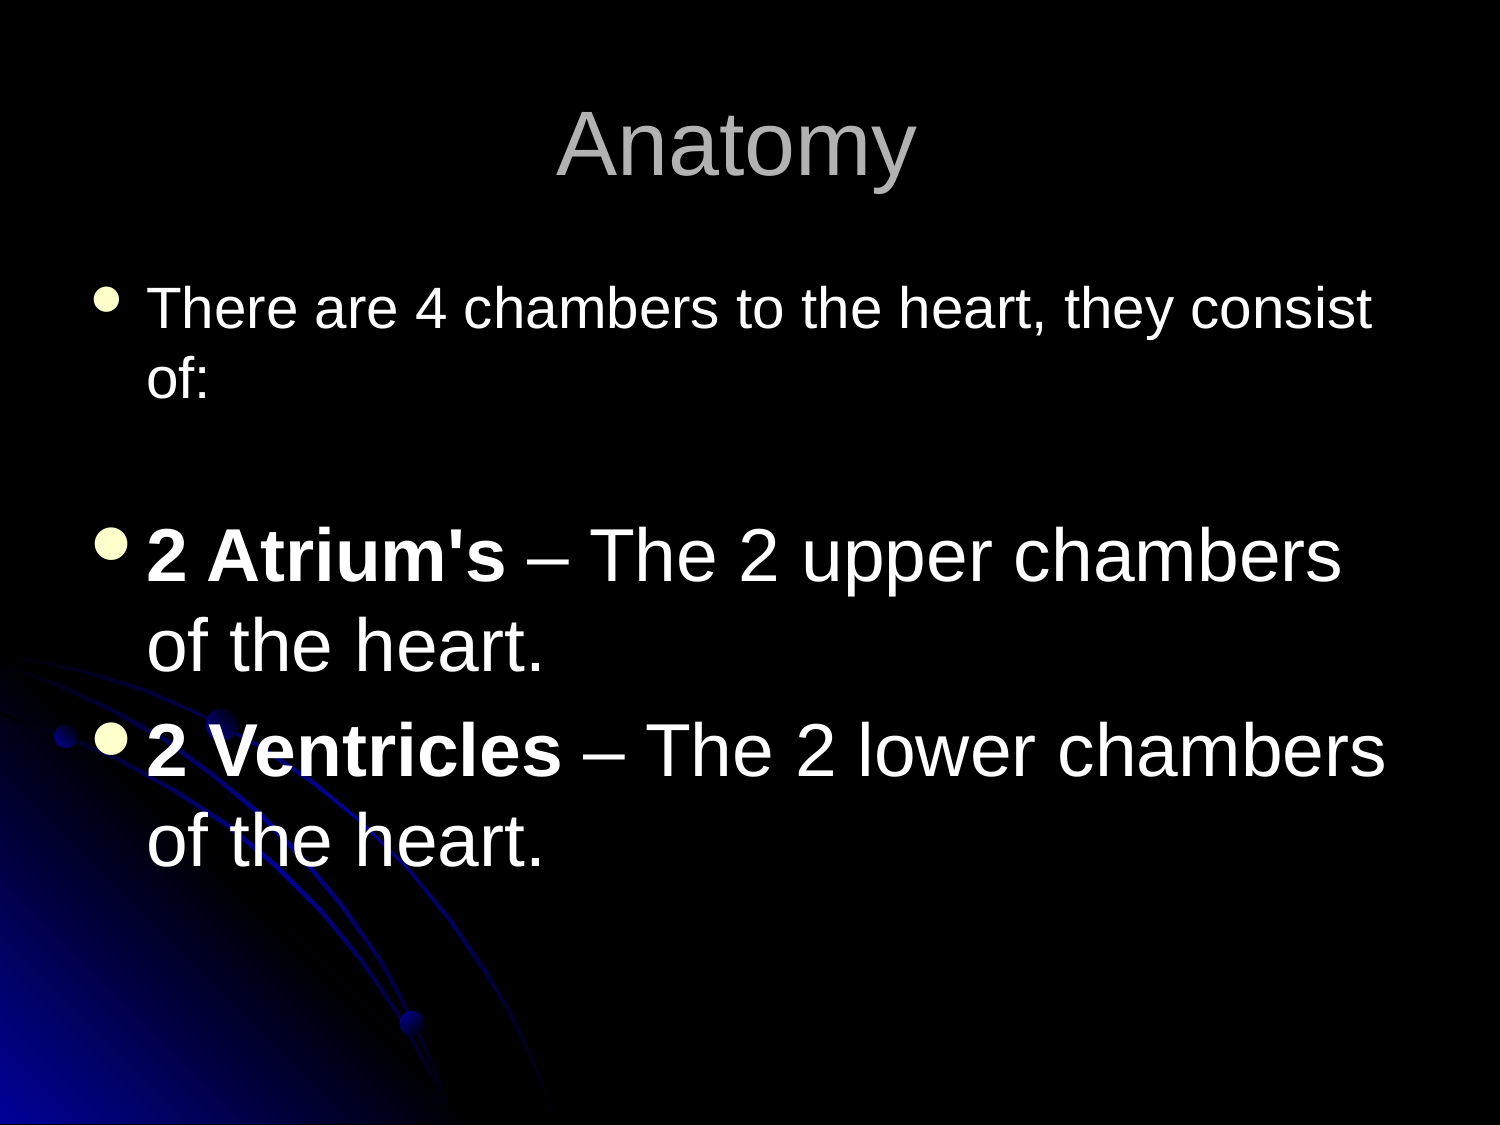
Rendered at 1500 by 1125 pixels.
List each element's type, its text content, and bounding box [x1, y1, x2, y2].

list There are 4 chambers to the heart, they consist of: 2 Atrium's – The 2 upper chambers of the heart. 2 Ventricles – The 2 lower chambers of the heart. [74, 262, 1426, 1006]
title Anatomy [74, 45, 1426, 233]
